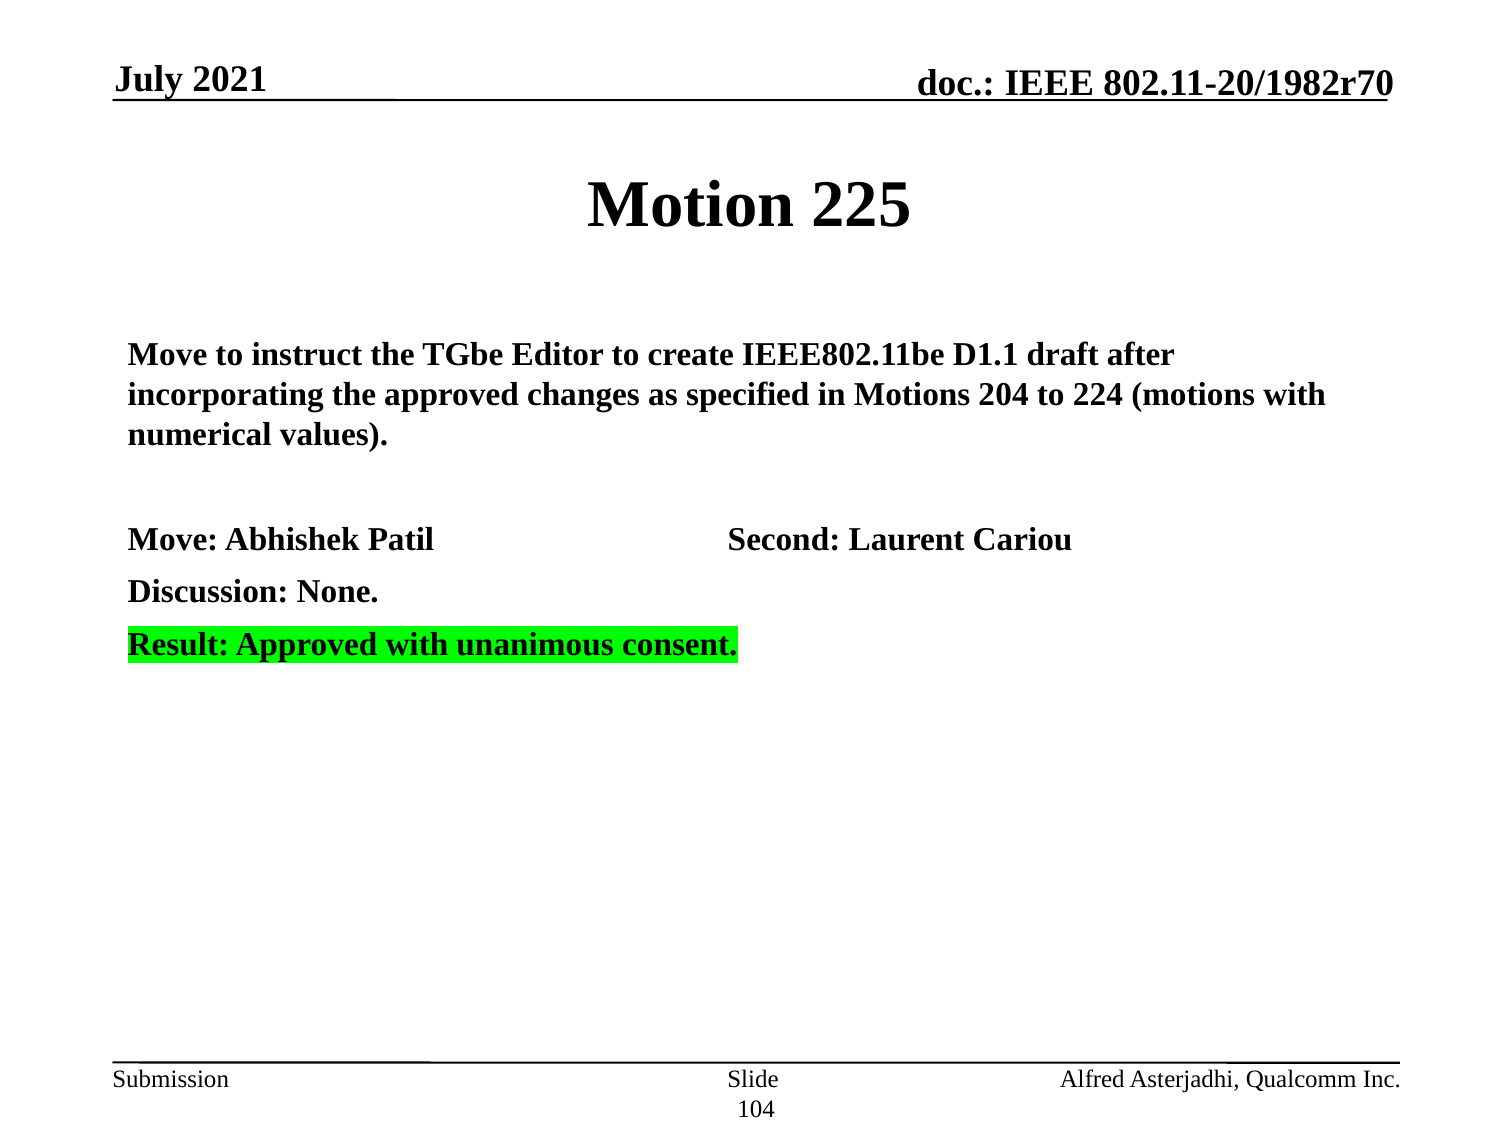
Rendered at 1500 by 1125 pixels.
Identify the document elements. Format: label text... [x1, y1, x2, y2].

list Move to instruct the TGbe Editor to create IEEE802.11be D1.1 draft after incorporating the approved changes as specified in Motions 204 to 224 (motions with numerical values). Move: Abhishek Patil Second: Laurent Cariou Discussion: None. Result: Approved with unanimous consent. [112, 324, 1388, 1000]
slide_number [114, 54, 423, 100]
title Motion 225 [112, 112, 1388, 288]
footer Alfred Asterjadhi, Qualcomm Inc. [878, 1061, 1402, 1093]
slide_number Slide 104 [712, 1061, 800, 1123]
